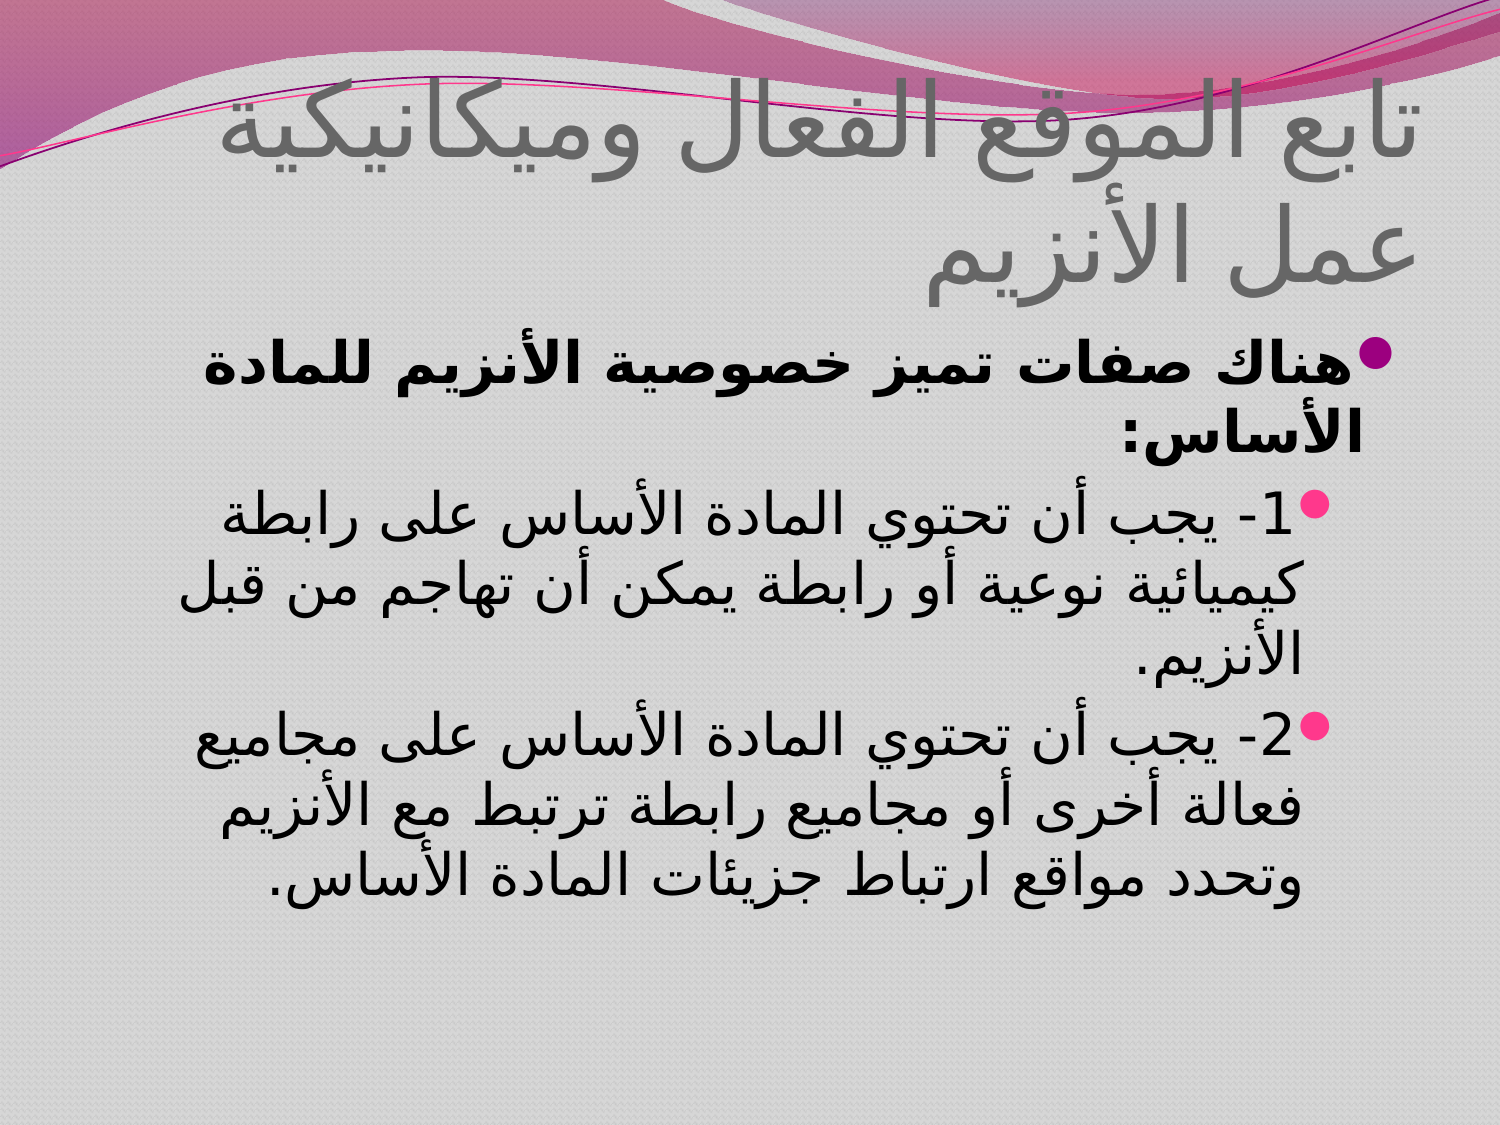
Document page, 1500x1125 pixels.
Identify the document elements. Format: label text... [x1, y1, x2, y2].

title تابع الموقع الفعال وميكانيكية عمل الأنزيم [75, 115, 1425, 303]
list هناك صفات تميز خصوصية الأنزيم للمادة الأساس: 1- يجب أن تحتوي المادة الأساس على رابطة كيميائية نوعية أو رابطة يمكن أن تهاجم من قبل الأنزيم. 2- يجب أن تحتوي المادة الأساس على مجاميع فعالة أخرى أو مجاميع رابطة ترتبط مع الأنزيم وتحدد مواقع ارتباط جزيئات المادة الأساس. [75, 317, 1425, 1038]
